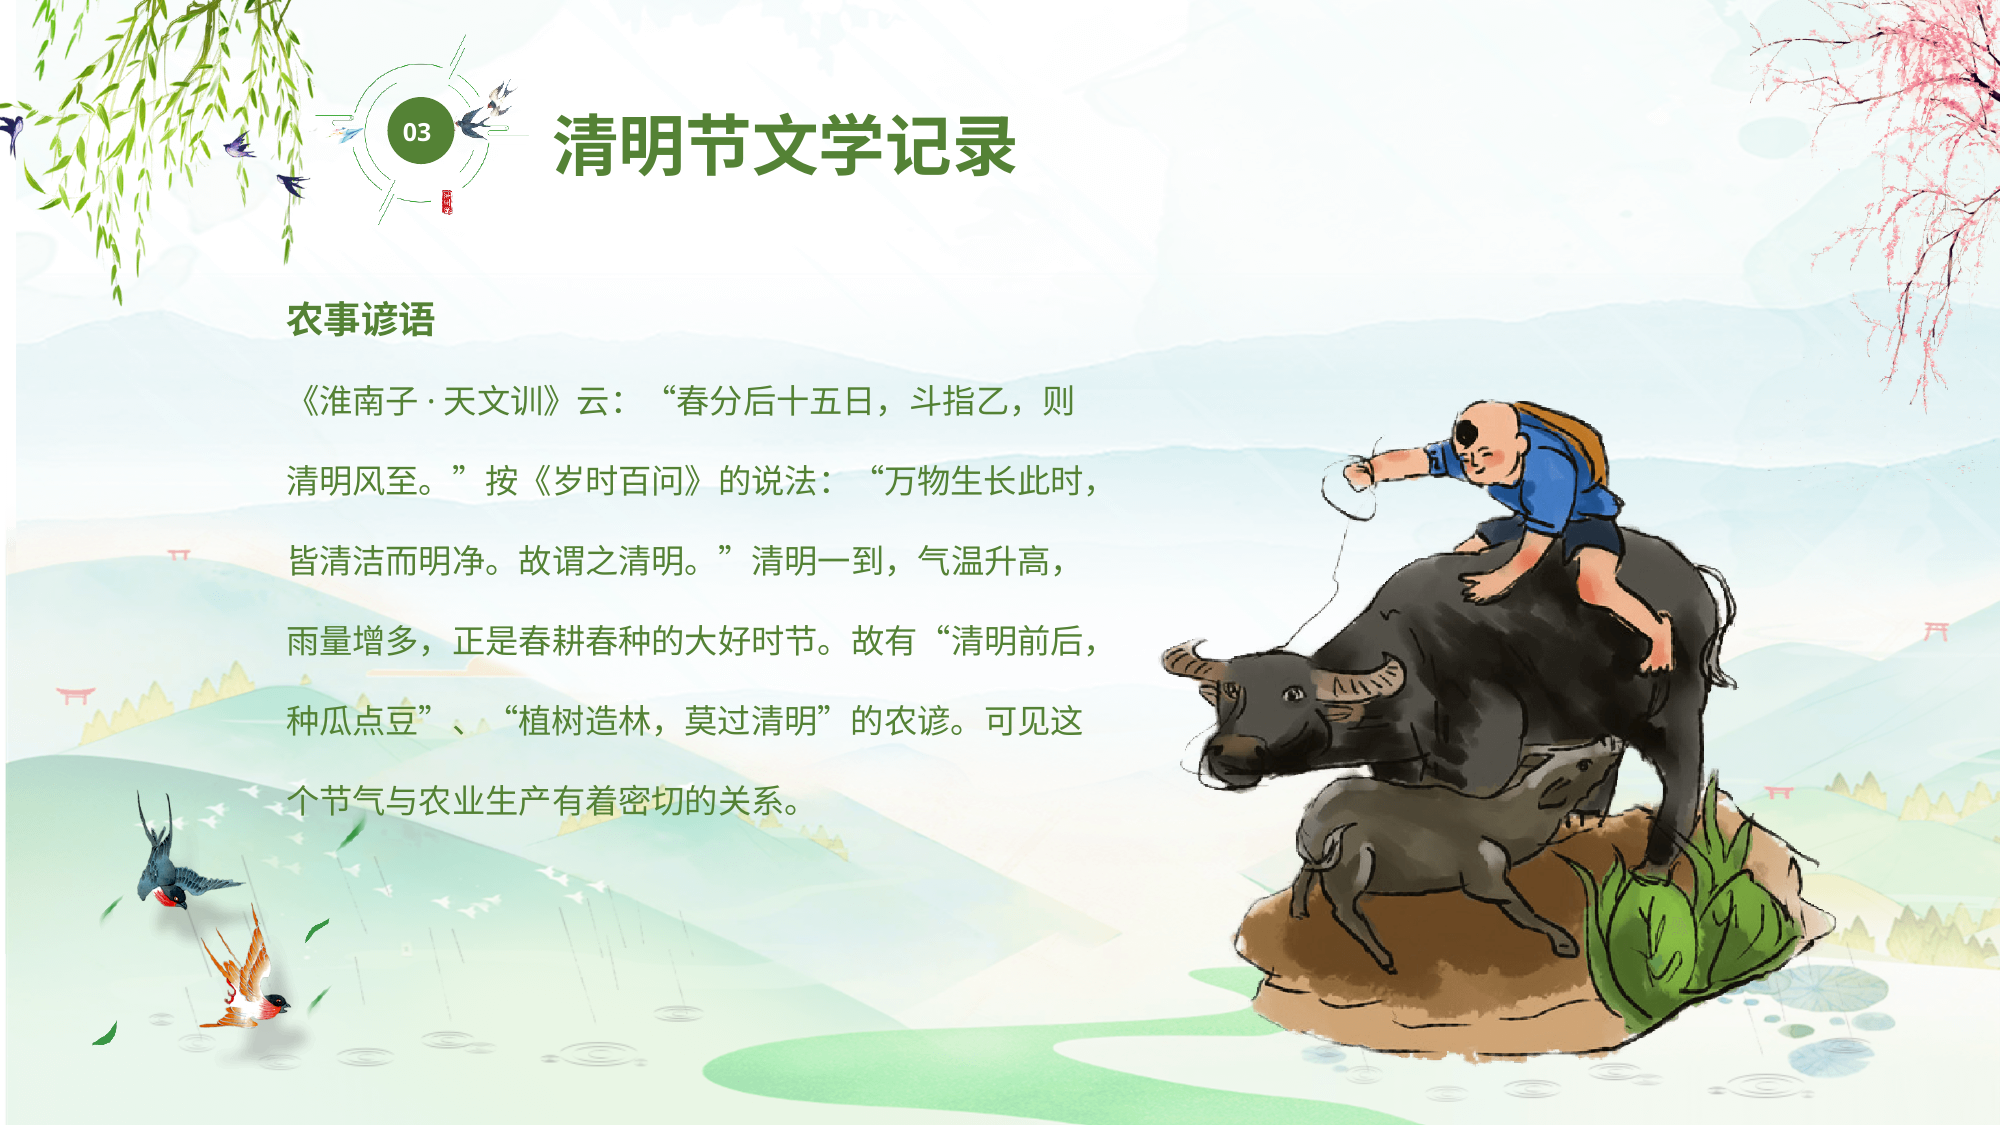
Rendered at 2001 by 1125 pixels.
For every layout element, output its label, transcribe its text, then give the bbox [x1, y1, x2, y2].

picture [1156, 0, 2000, 1068]
picture [0, 0, 331, 419]
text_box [285, 0, 552, 263]
text_box 农事谚语 《淮南子·天文训》云：“春分后十五日，斗指乙，则清明风至。”按《岁时百问》的说法：“万物生长此时，皆清洁而明净。故谓之清明。”清明一到，气温升高，雨量增多，正是春耕春种的大好时节。故有“清明前后，种瓜点豆”、“植树造林，莫过清明”的农谚。可见这个节气与农业生产有着密切的关系。 [271, 288, 1103, 770]
text_box 清明节文学记录 [552, 96, 1075, 191]
picture [63, 770, 388, 1096]
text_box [54, 770, 1986, 1125]
